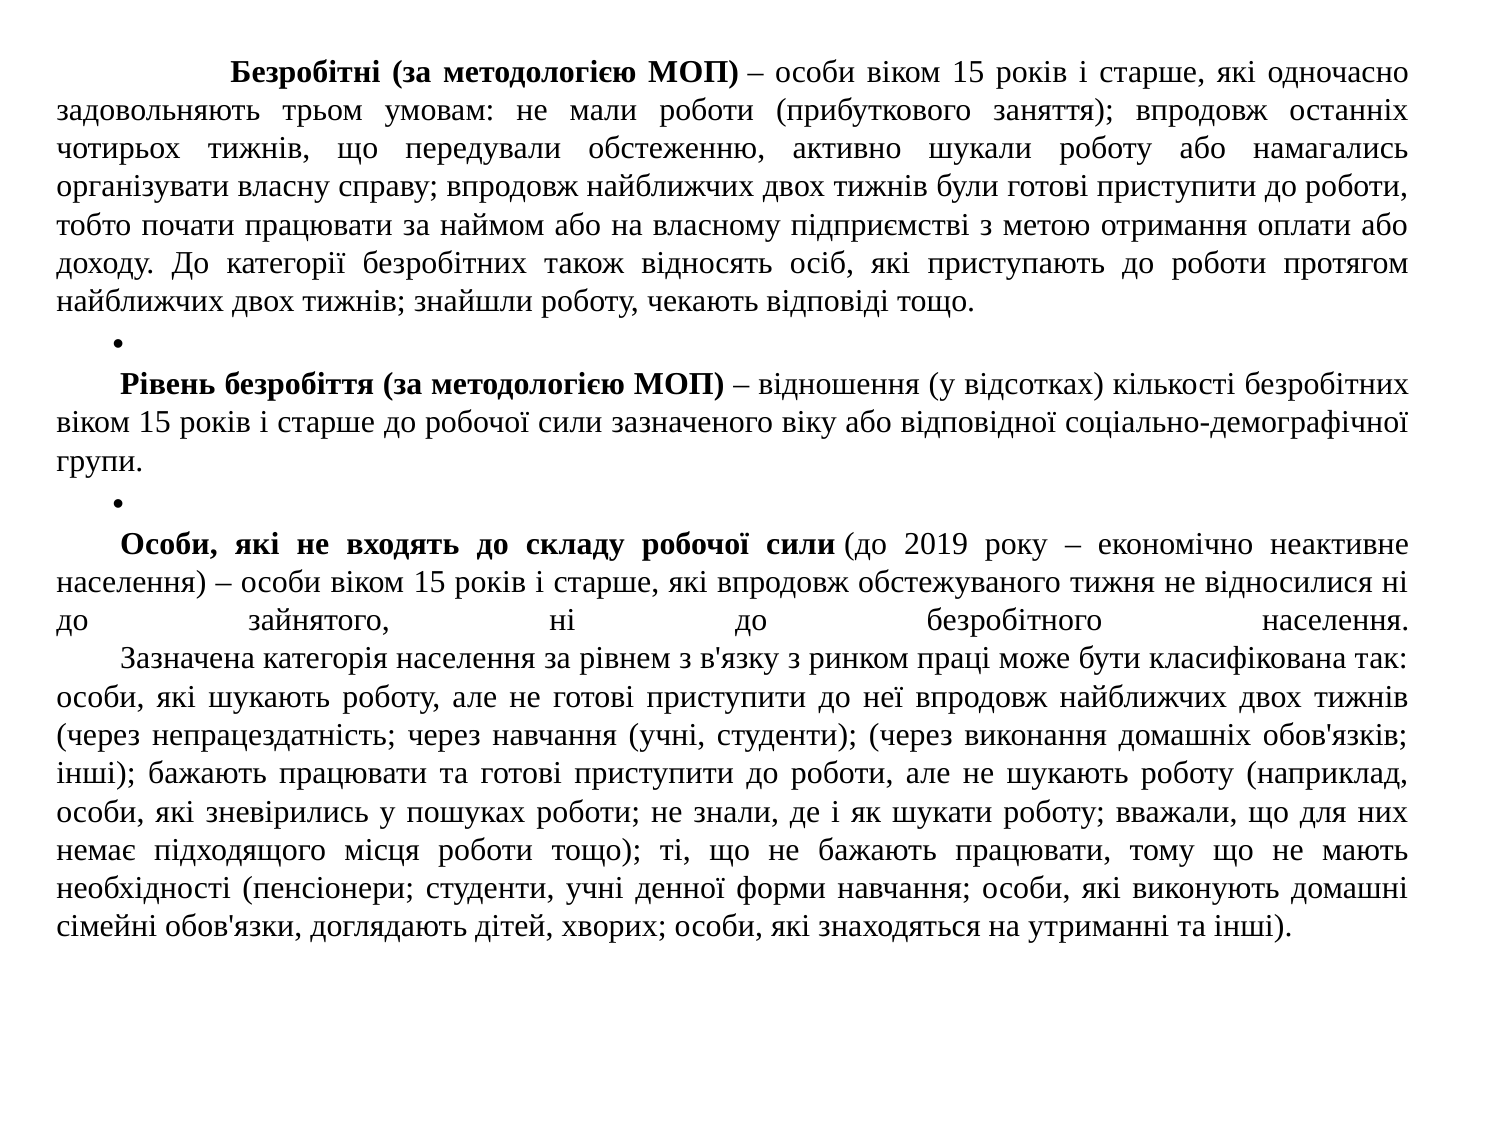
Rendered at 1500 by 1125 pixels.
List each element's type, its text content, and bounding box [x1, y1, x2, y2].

list Безробітні (за методологією МОП) – особи віком 15 років і старше, які одночасно задовольняють трьом умовам: не мали роботи (прибуткового заняття); впродовж останніх чотирьох тижнів, що передували обстеженню, активно шукали роботу або намагались організувати власну справу; впродовж найближчих двох тижнів були готові приступити до роботи, тобто почати працювати за наймом або на власному підприємстві з метою отримання оплати або доходу. До категорії безробітних також відносять осіб, які приступають до роботи протягом найближчих двох тижнів; знайшли роботу, чекають відповіді тощо. Рівень безробіття (за методологією МОП) – відношення (у відсотках) кількості безробітних віком 15 років і старше до робочої сили зазначеного віку або відповідної соціально-демографічної групи. Особи, які не входять до складу робочої сили (до 2019 року – економічно неактивне населення) – особи віком 15 років і старше, які впродовж обстежуваного тижня не відносилися ні до зайнятого, ні до безробітного населення. Зазначена категорія населення за рівнем з в'язку з ринком праці може бути класифікована так: особи, які шукають роботу, але не готові приступити до неї впродовж найближчих двох тижнів (через непрацездатність; через навчання (учні, студенти); (через виконання домашніх обов'язків; інші); бажають працювати та готові приступити до роботи, але не шукають роботу (наприклад, особи, які зневірились у пошуках роботи; не знали, де і як шукати роботу; вважали, що для них немає підходящого місця роботи тощо); ті, що не бажають працювати, тому що не мають необхідності (пенсіонери; студенти, учні денної форми навчання; особи, які виконують домашні сімейні обов'язки, доглядають дітей, хворих; особи, які знаходяться на утриманні та інші). [41, 42, 1425, 994]
